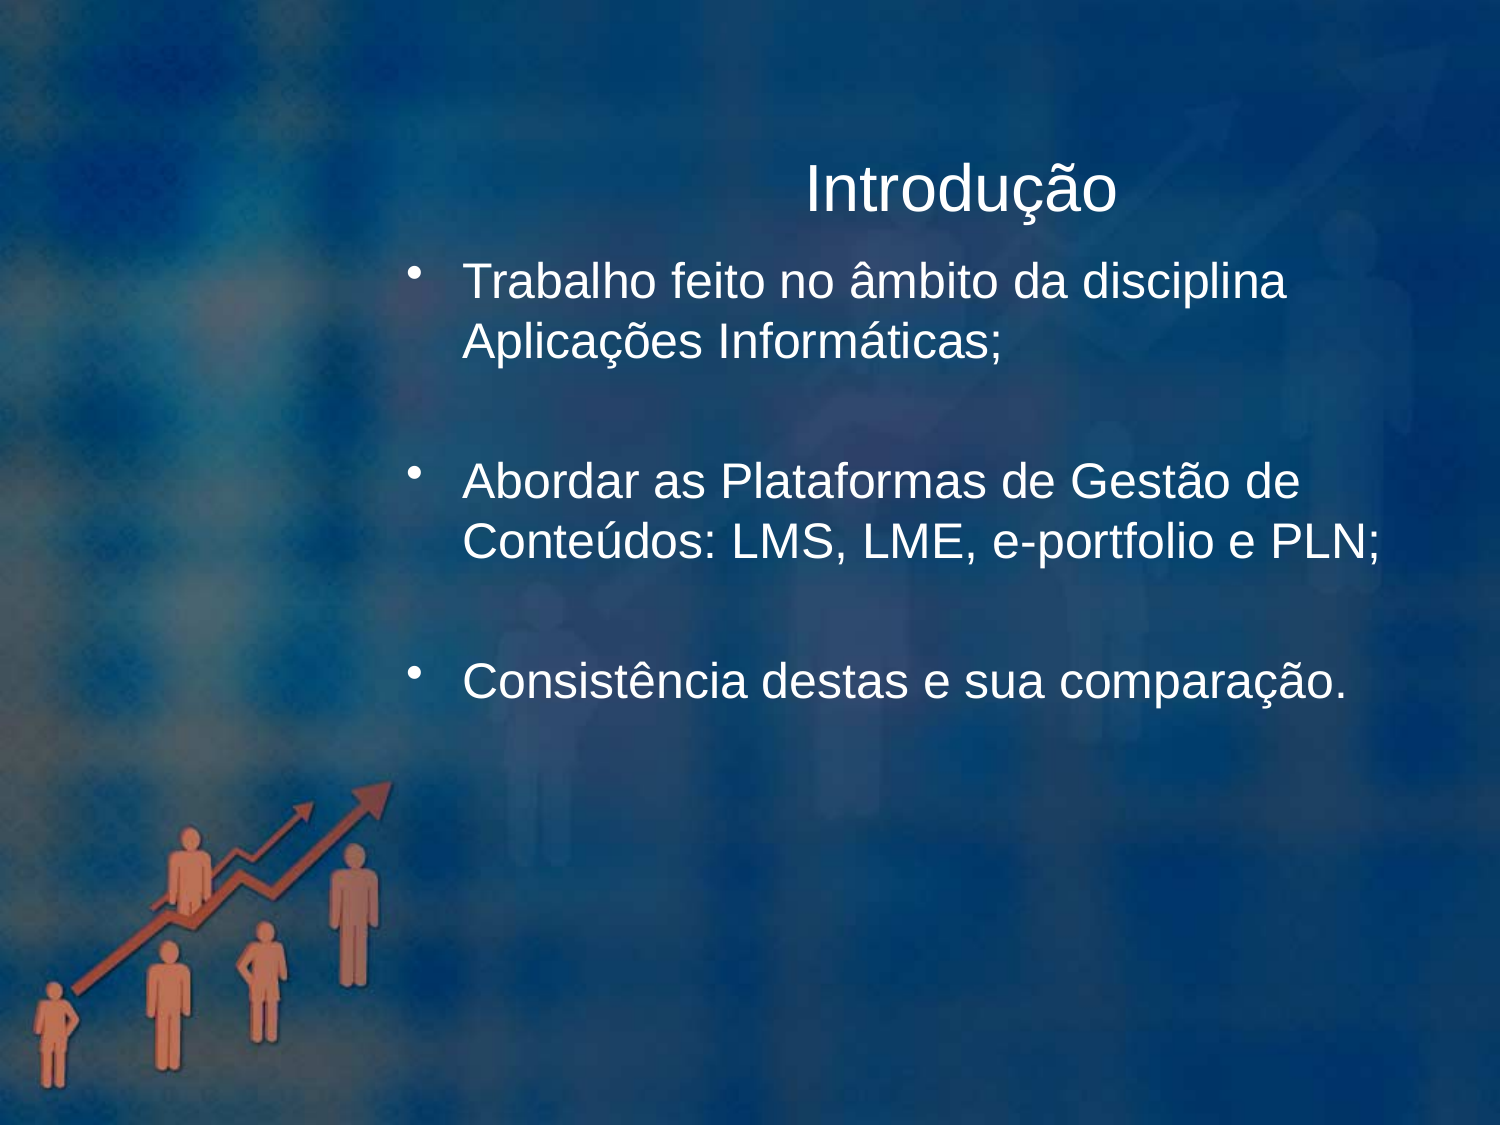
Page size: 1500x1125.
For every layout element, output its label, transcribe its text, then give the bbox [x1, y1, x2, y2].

title Introdução [443, 44, 1480, 233]
picture [0, 0, 1500, 1125]
list Trabalho feito no âmbito da disciplina Aplicações Informáticas; Abordar as Plataformas de Gestão de Conteúdos: LMS, LME, e-portfolio e PLN; Consistência destas e sua comparação. [390, 241, 1429, 985]
